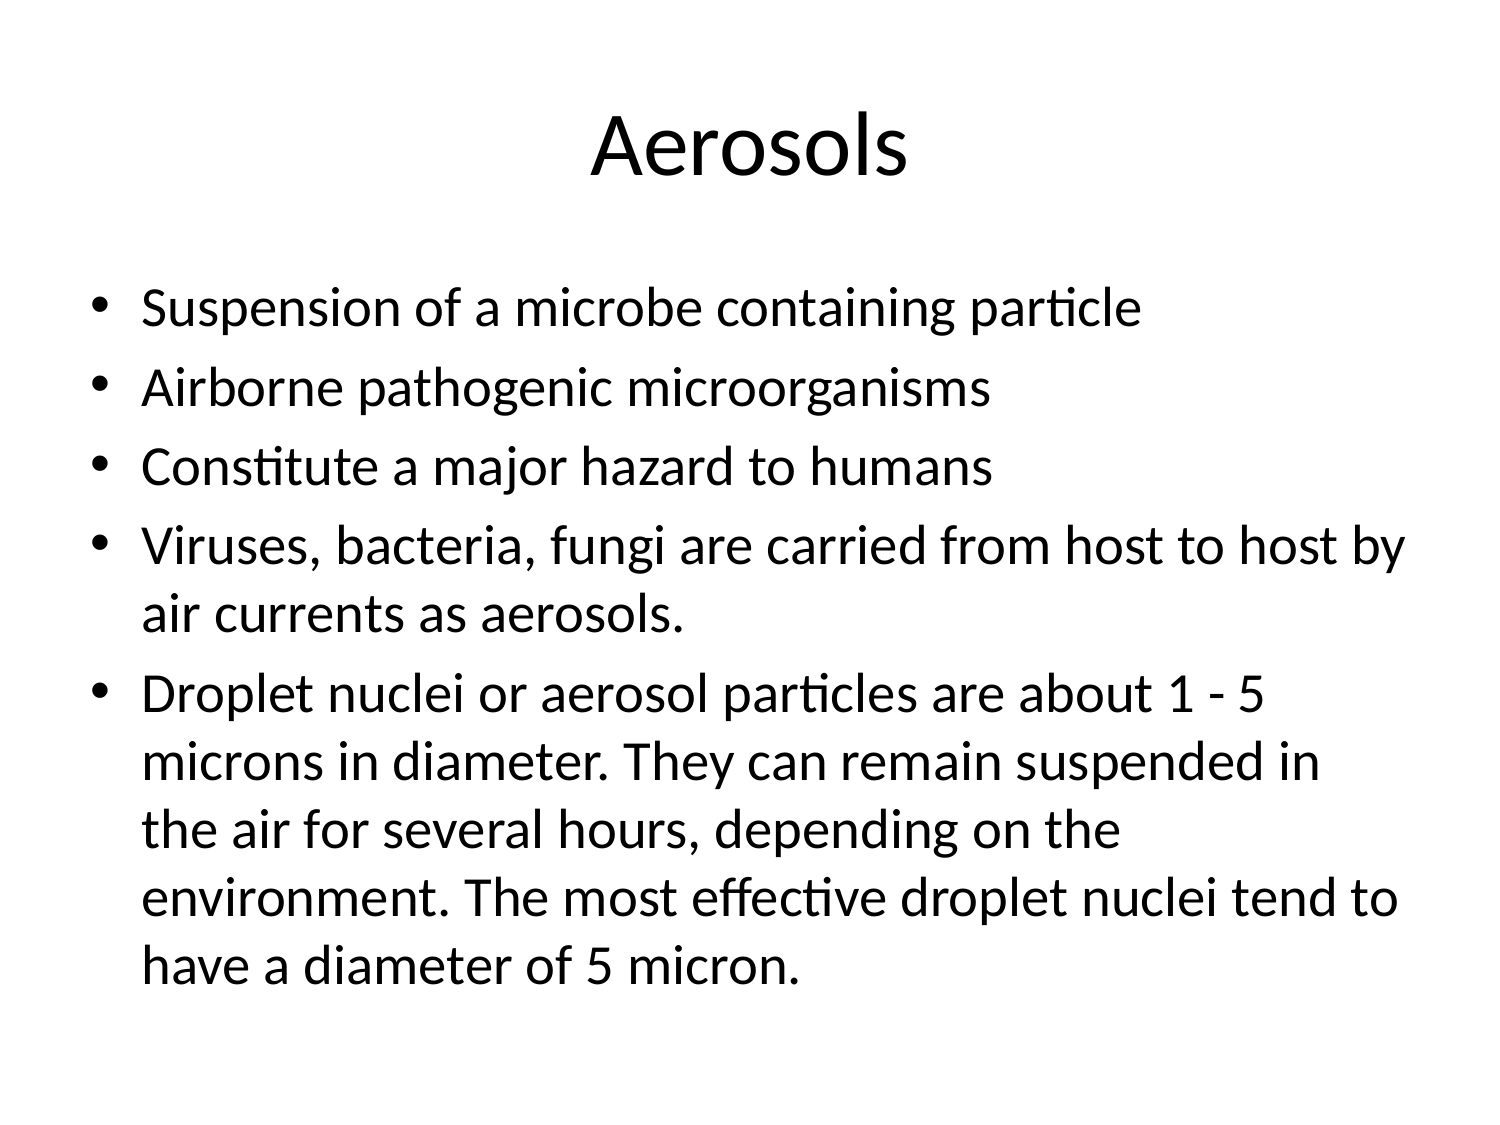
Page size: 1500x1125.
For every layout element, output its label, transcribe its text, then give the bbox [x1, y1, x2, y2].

title Aerosols [75, 45, 1425, 233]
list Suspension of a microbe containing particle Airborne pathogenic microorganisms Constitute a major hazard to humans Viruses, bacteria, fungi are carried from host to host by air currents as aerosols. Droplet nuclei or aerosol particles are about 1 - 5 microns in diameter. They can remain suspended in the air for several hours, depending on the environment. The most effective droplet nuclei tend to have a diameter of 5 micron. [75, 262, 1425, 1005]
